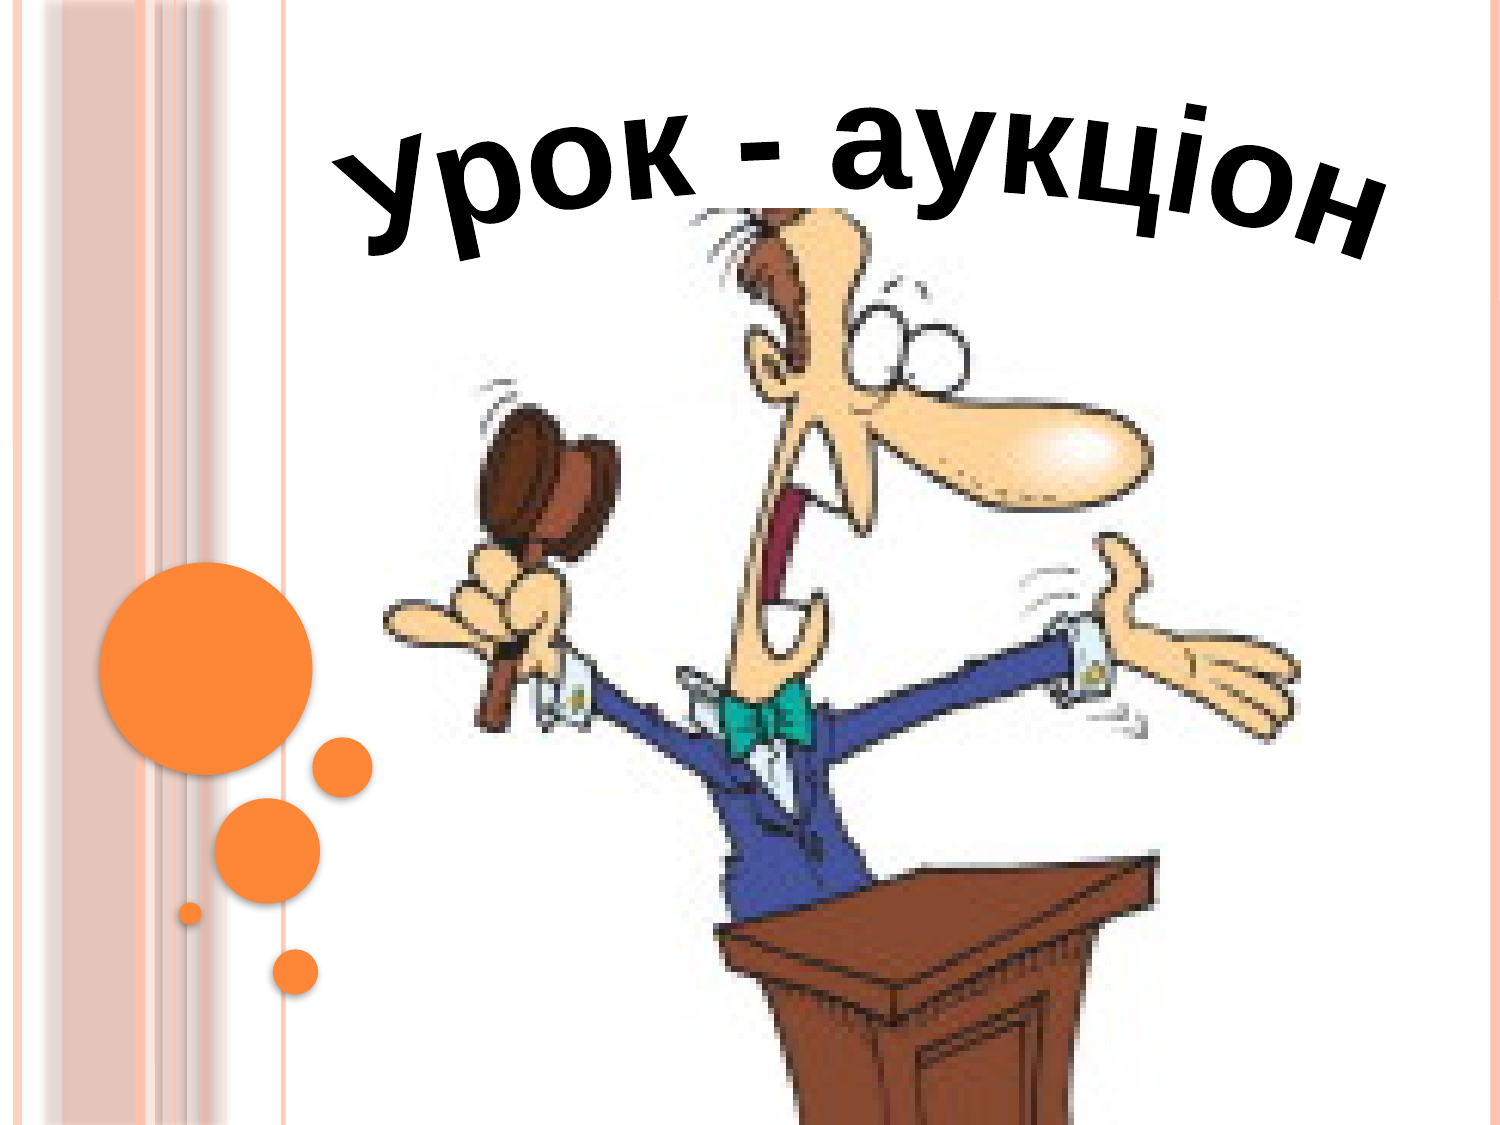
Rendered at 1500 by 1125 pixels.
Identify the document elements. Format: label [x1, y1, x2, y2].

picture [383, 207, 1302, 1125]
